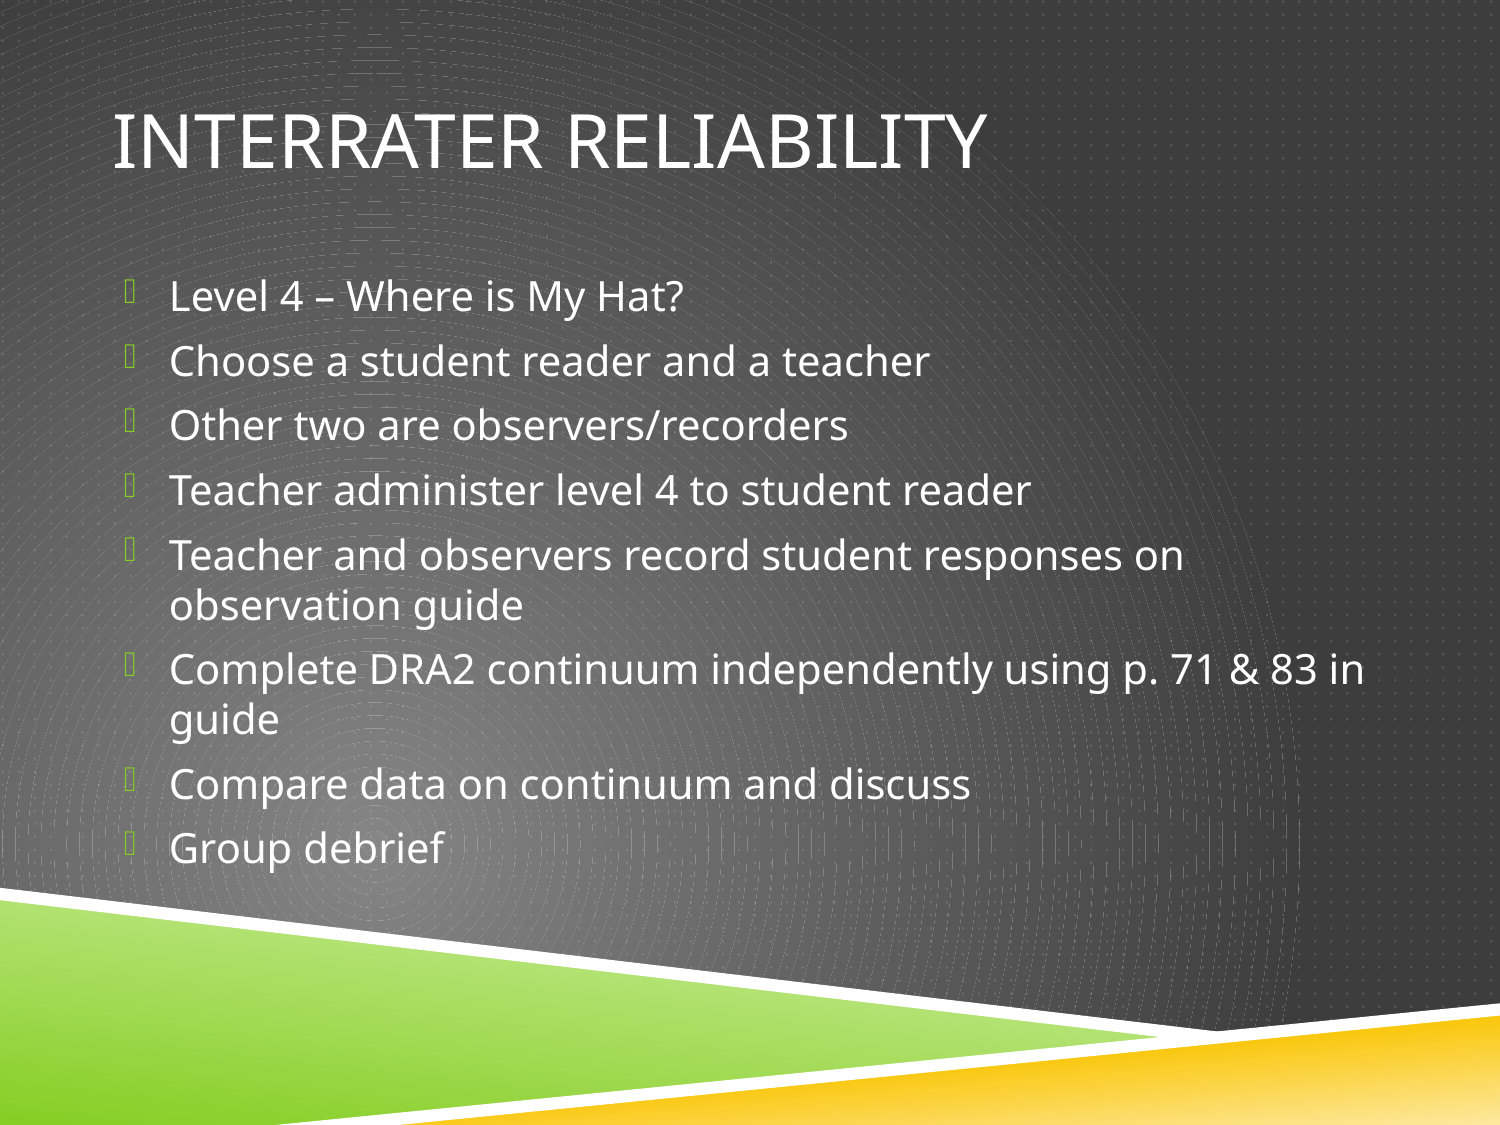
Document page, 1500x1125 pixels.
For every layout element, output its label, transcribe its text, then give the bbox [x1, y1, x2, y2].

title Interrater reliability [112, 45, 1388, 233]
list Level 4 – Where is My Hat? Choose a student reader and a teacher Other two are observers/recorders Teacher administer level 4 to student reader Teacher and observers record student responses on observation guide Complete DRA2 continuum independently using p. 71 & 83 in guide Compare data on continuum and discuss Group debrief [112, 262, 1388, 875]
